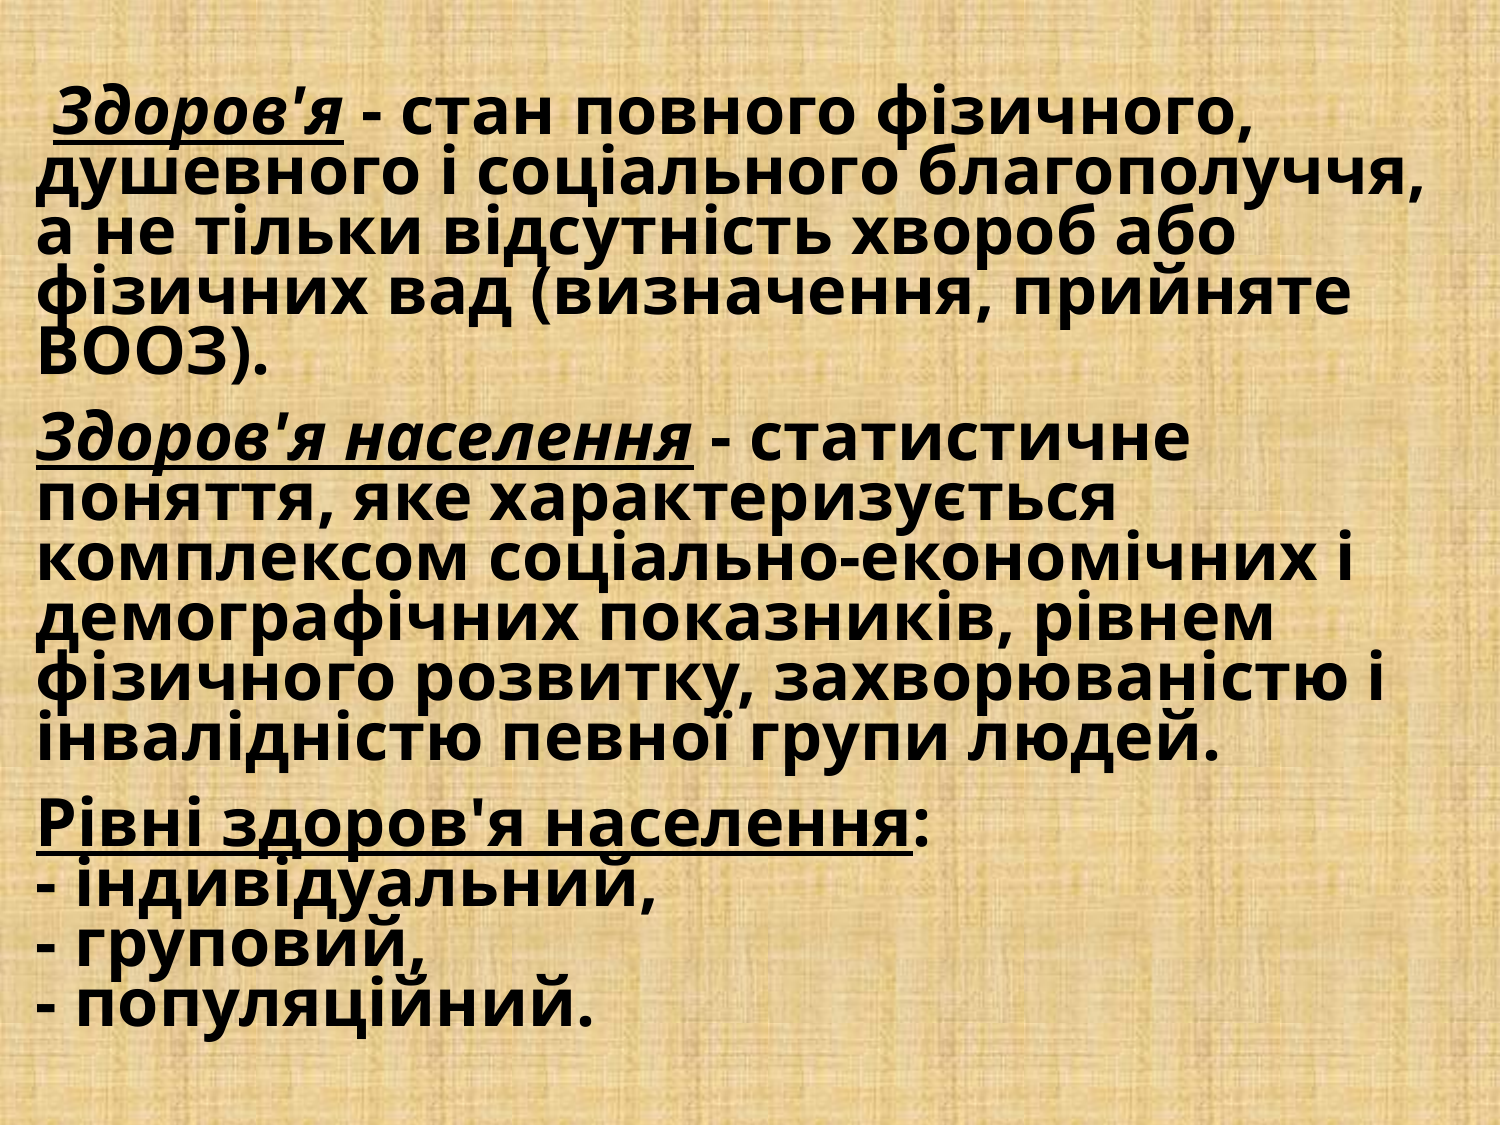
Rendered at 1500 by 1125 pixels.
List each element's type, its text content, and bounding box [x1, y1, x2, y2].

title Здоров'я - стан повного фізичного, душевного і соціального благополуччя, а не тільки відсутність хвороб або фізичних вад (визначення, прийняте ВООЗ). Здоров'я населення - статистичне поняття, яке характеризується комплексом соціально-економічних і демографічних показників, рівнем фізичного розвитку, захворюваністю і інвалідністю певної групи людей. Рівні здоров'я населення: - індивідуальний, - груповий, - популяційний. [20, 23, 1481, 1102]
picture [0, 0, 1500, 1125]
